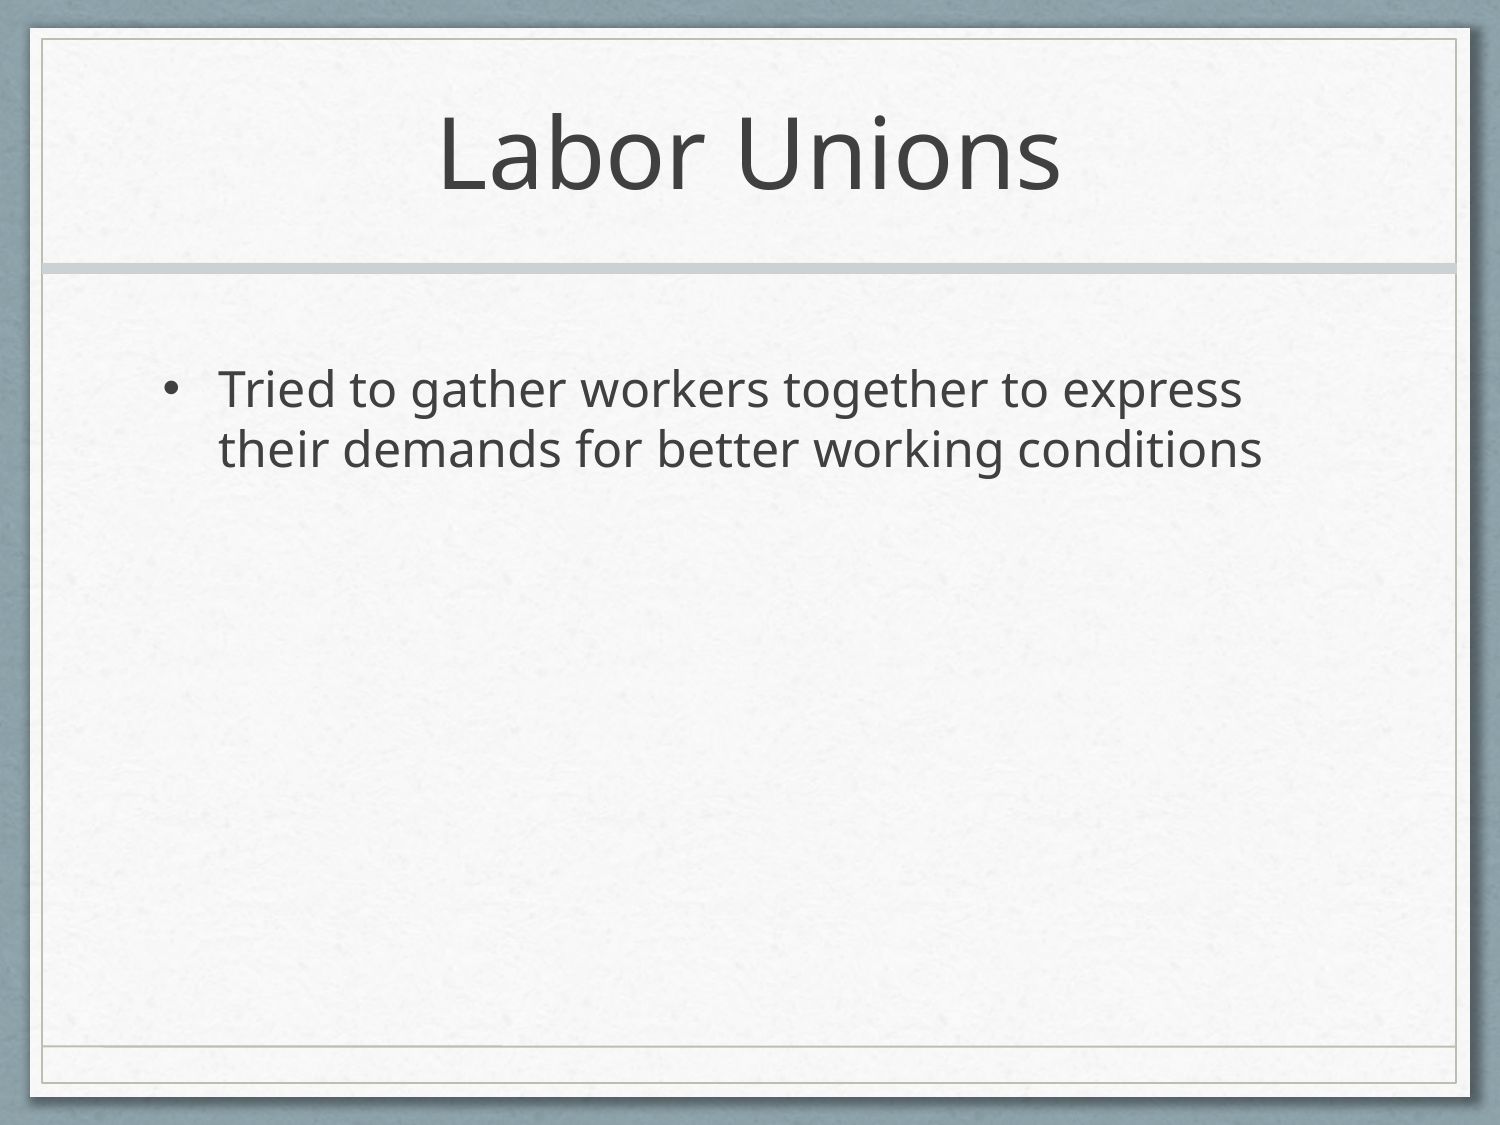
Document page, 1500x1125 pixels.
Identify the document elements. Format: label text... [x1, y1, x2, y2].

list Tried to gather workers together to express their demands for better working conditions [147, 350, 1353, 995]
picture [30, 28, 1470, 1097]
title Labor Unions [147, 40, 1353, 260]
